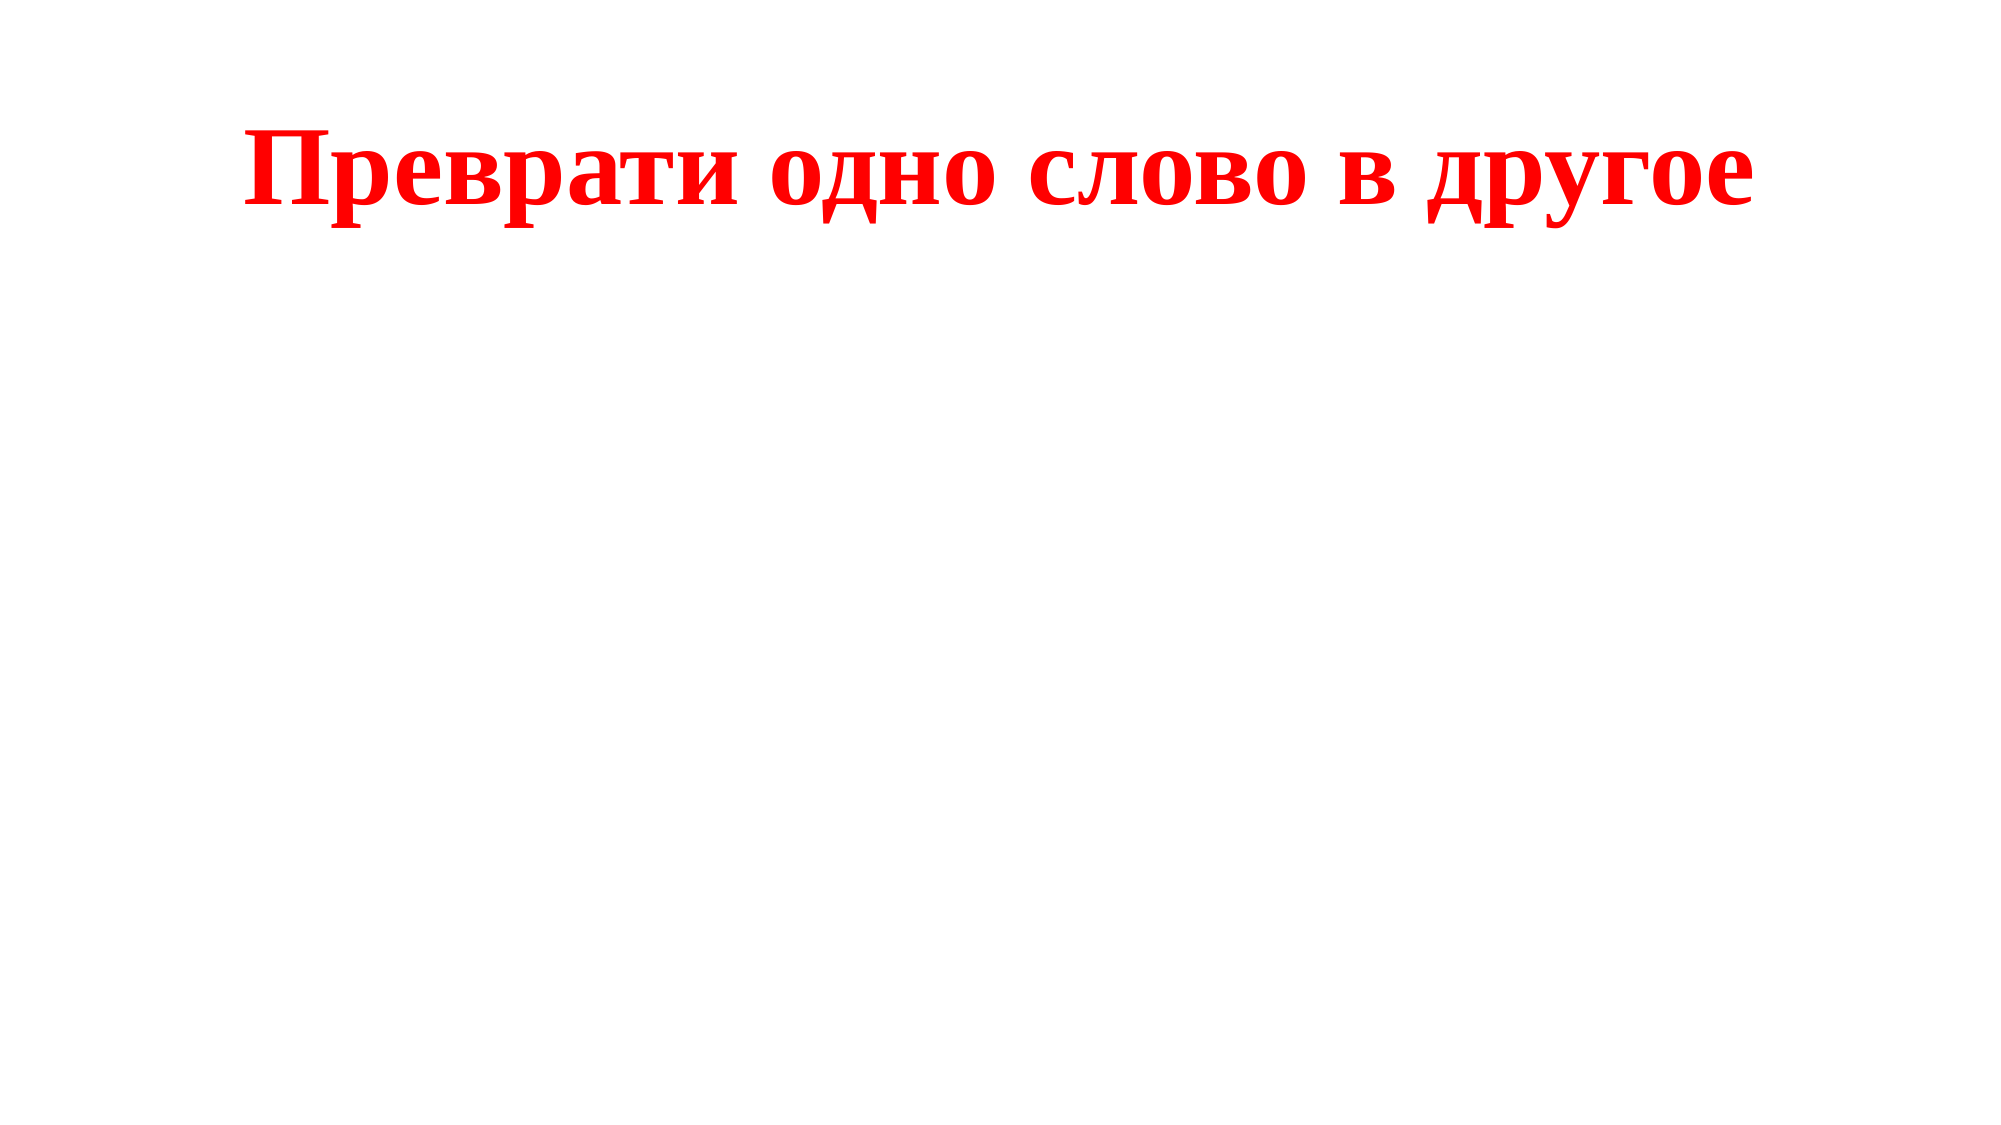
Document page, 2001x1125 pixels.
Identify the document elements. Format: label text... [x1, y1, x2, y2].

title Преврати одно слово в другое [137, 59, 1863, 278]
